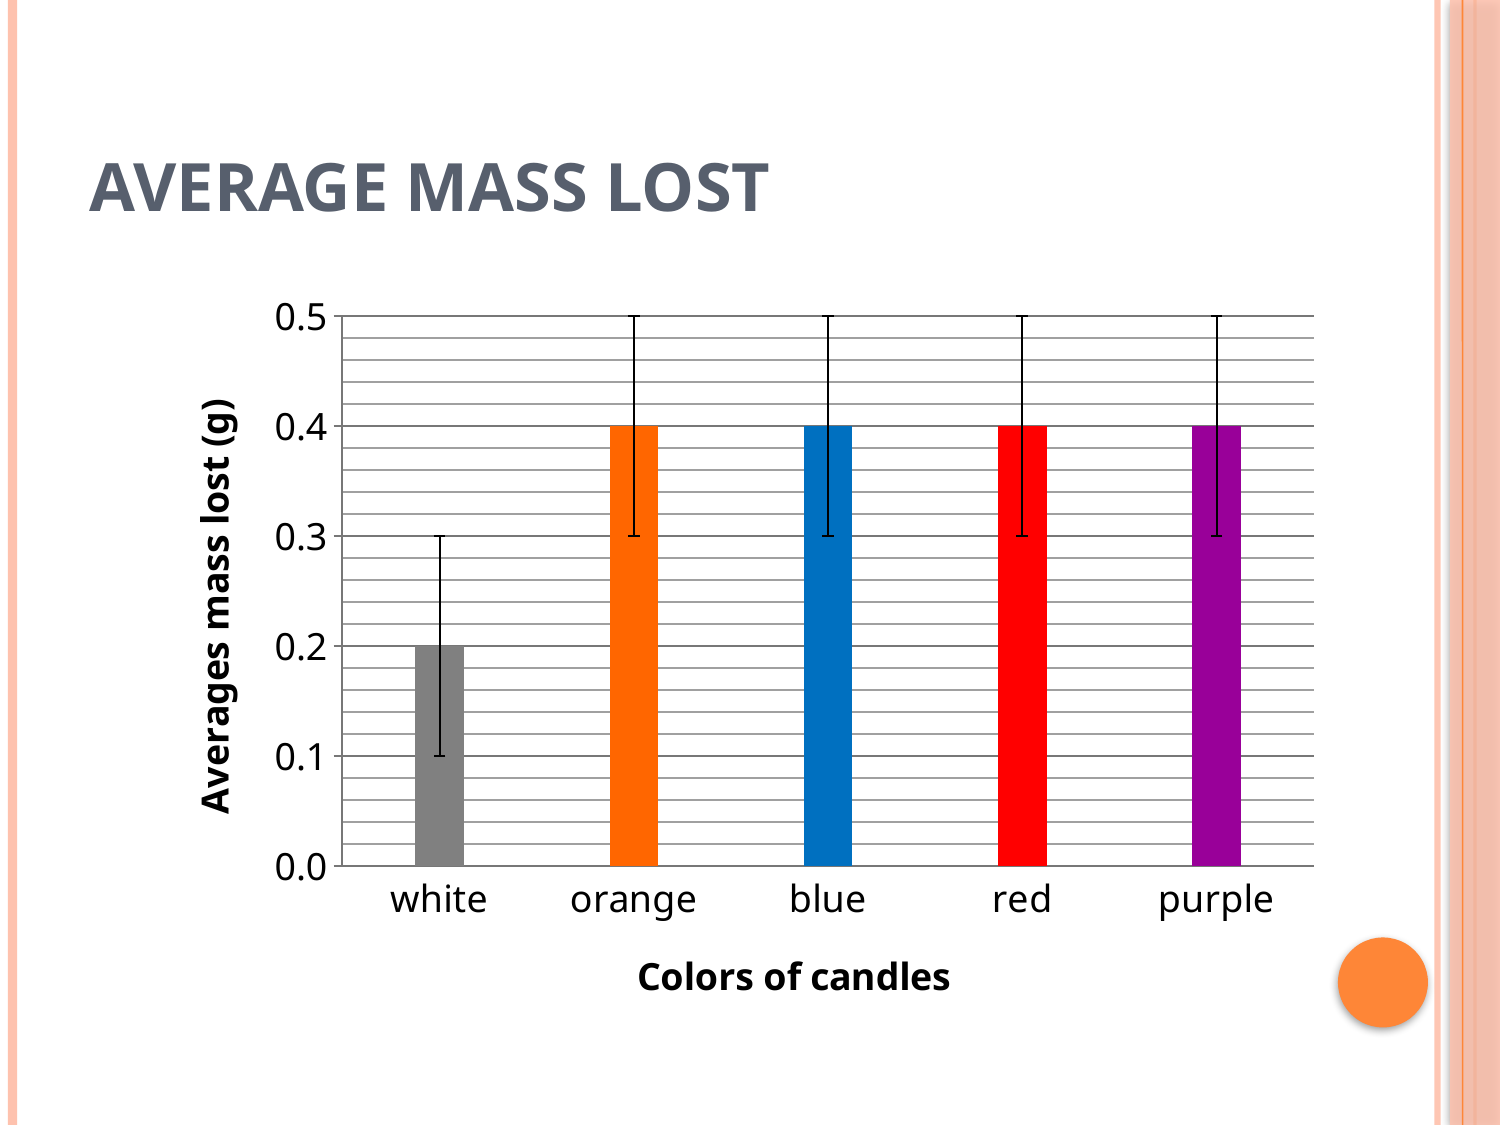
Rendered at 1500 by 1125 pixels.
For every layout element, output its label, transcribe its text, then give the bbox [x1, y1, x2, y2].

chart [149, 274, 1338, 1038]
title Average Mass Lost [75, 45, 1300, 233]
